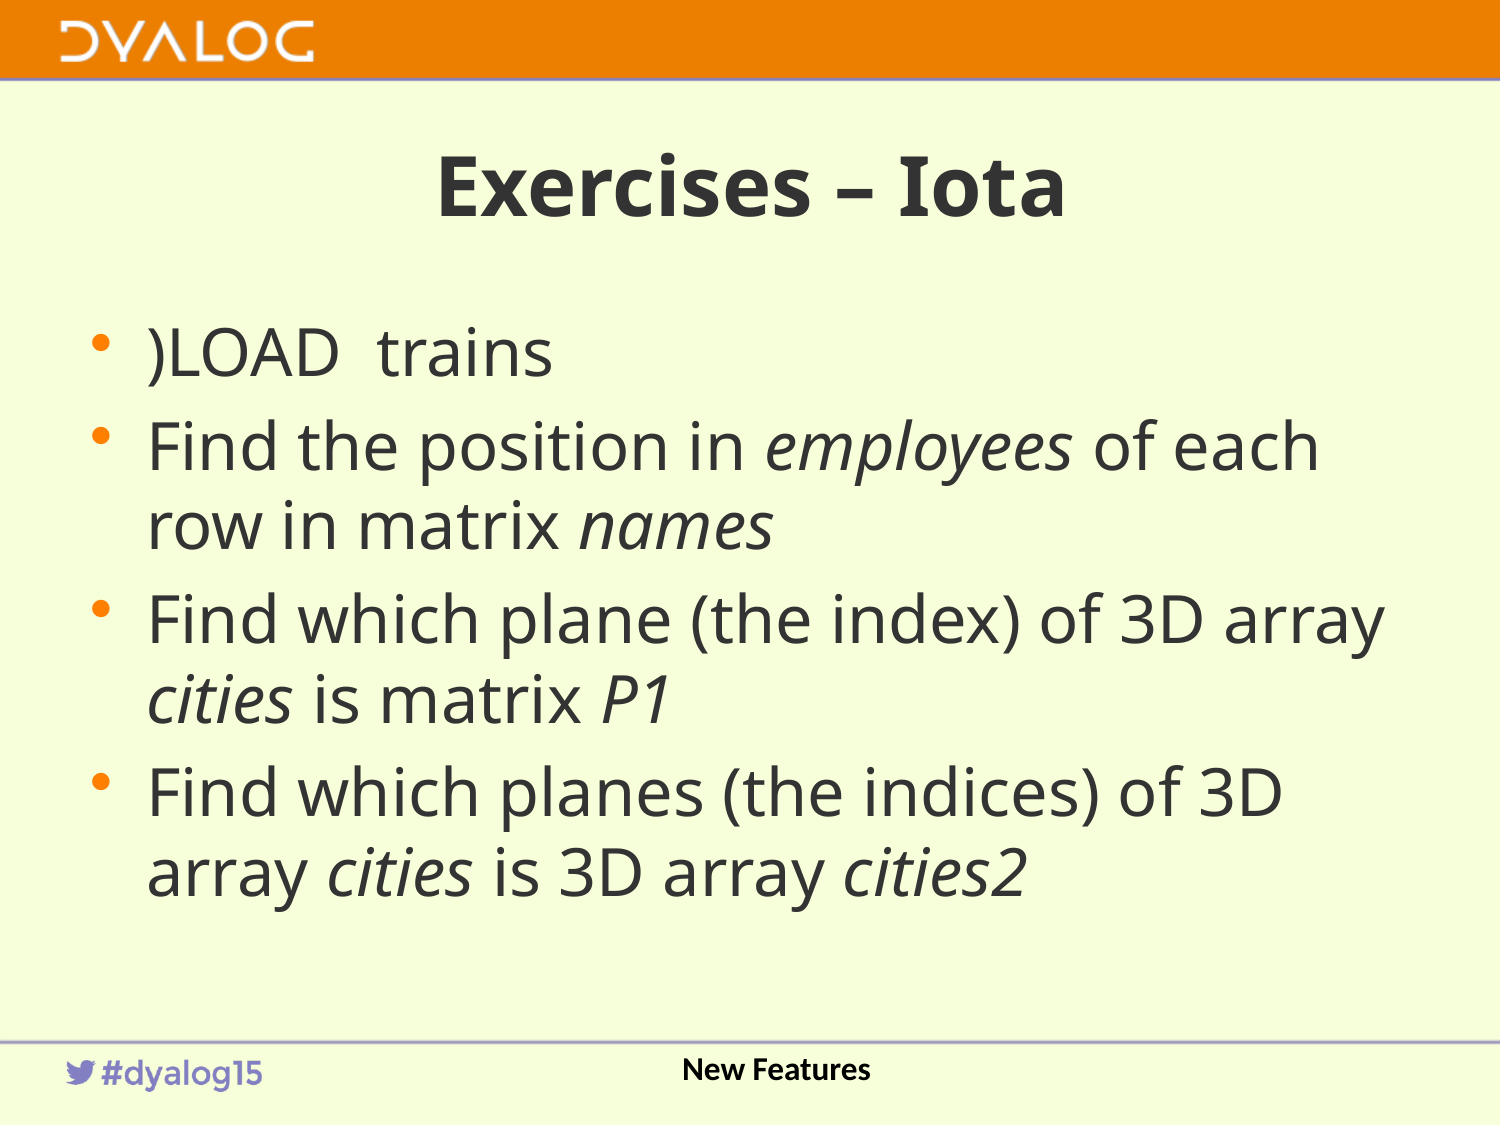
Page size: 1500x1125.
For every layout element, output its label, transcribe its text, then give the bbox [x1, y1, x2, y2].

picture [0, 0, 1500, 1125]
list )LOAD trains Find the position in employees of each row in matrix names Find which plane (the index) of 3D array cities is matrix P1 Find which planes (the indices) of 3D array cities is 3D array cities2 [75, 302, 1425, 1005]
title Exercises – Iota [76, 125, 1427, 256]
footer New Features [667, 1039, 892, 1100]
